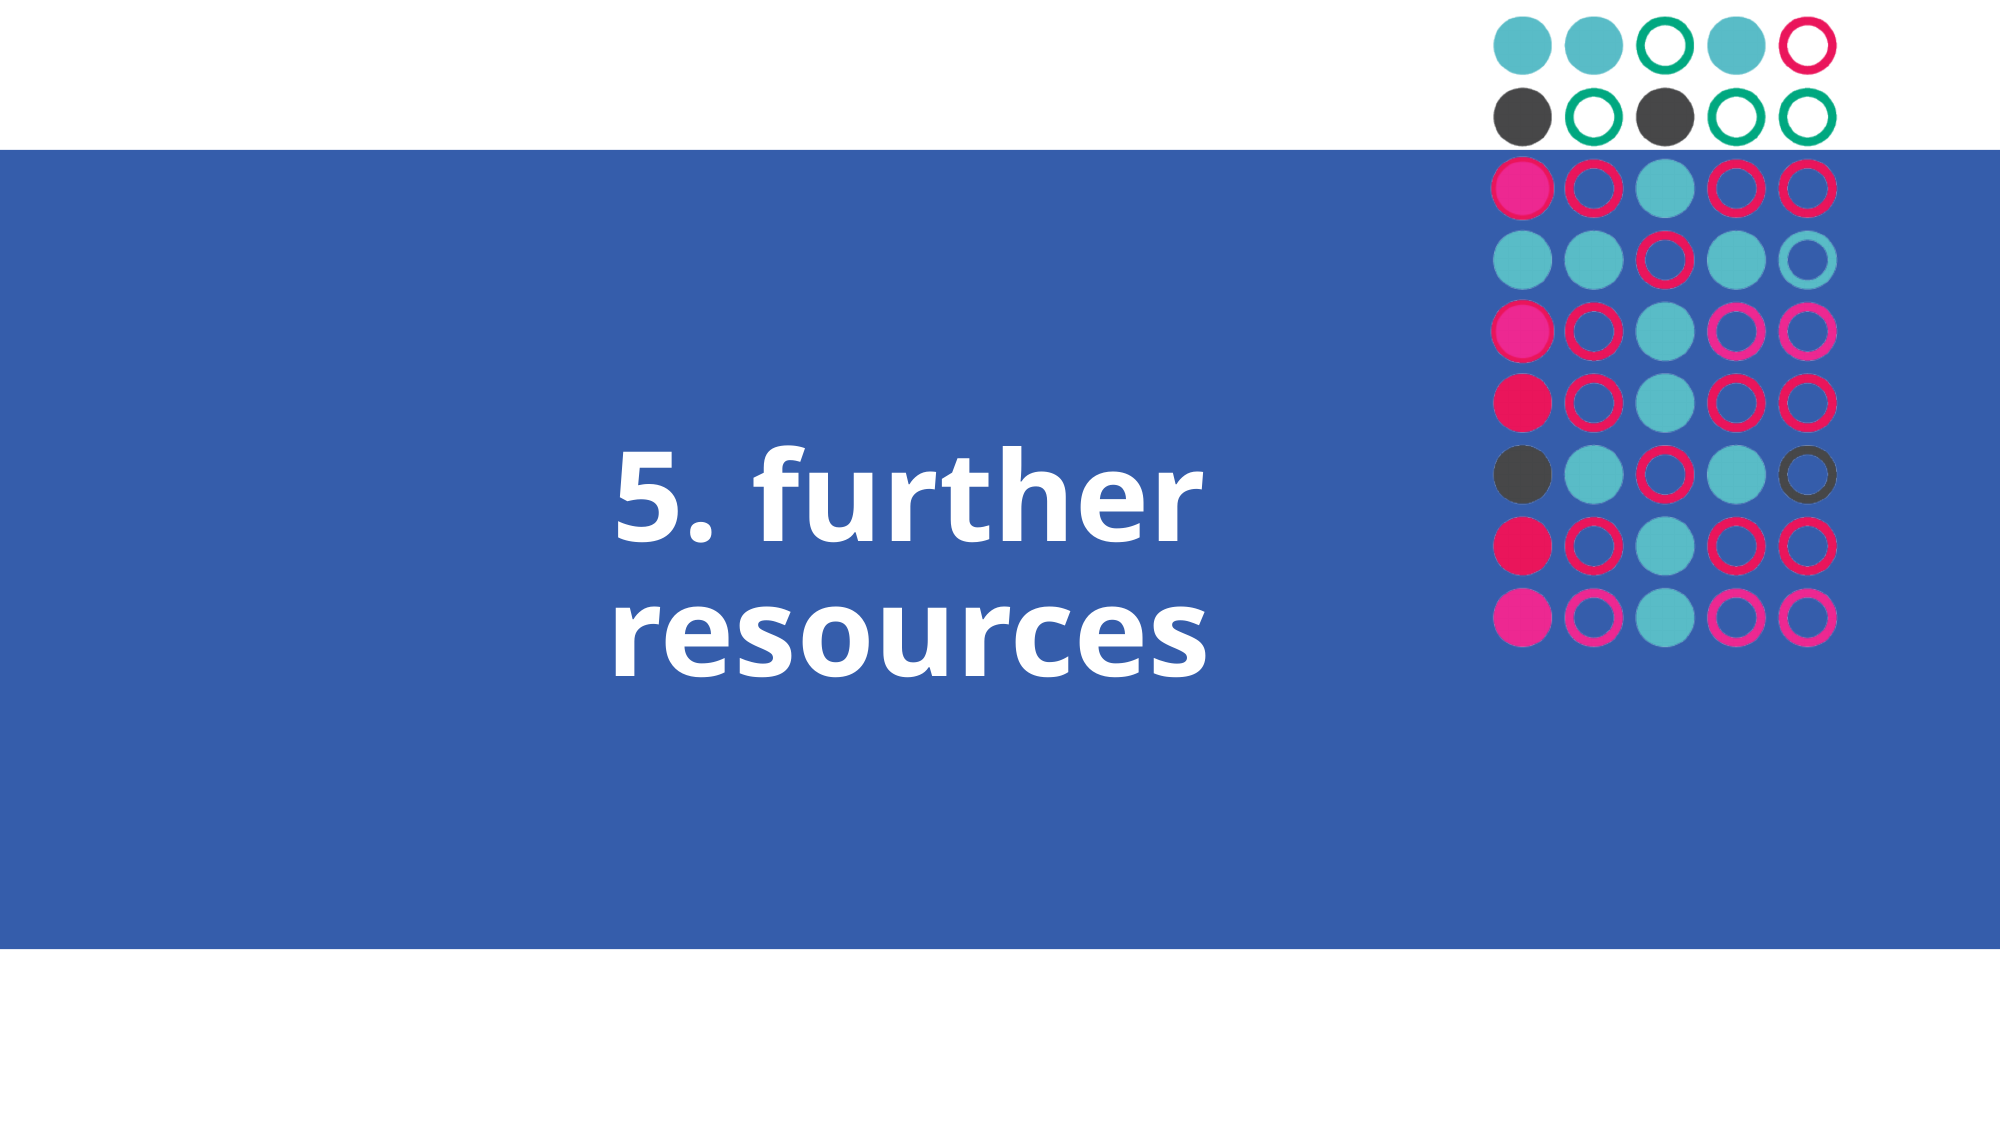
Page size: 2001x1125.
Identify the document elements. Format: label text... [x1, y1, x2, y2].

picture [1486, 8, 1840, 655]
title 5. further resources [510, 416, 1309, 586]
